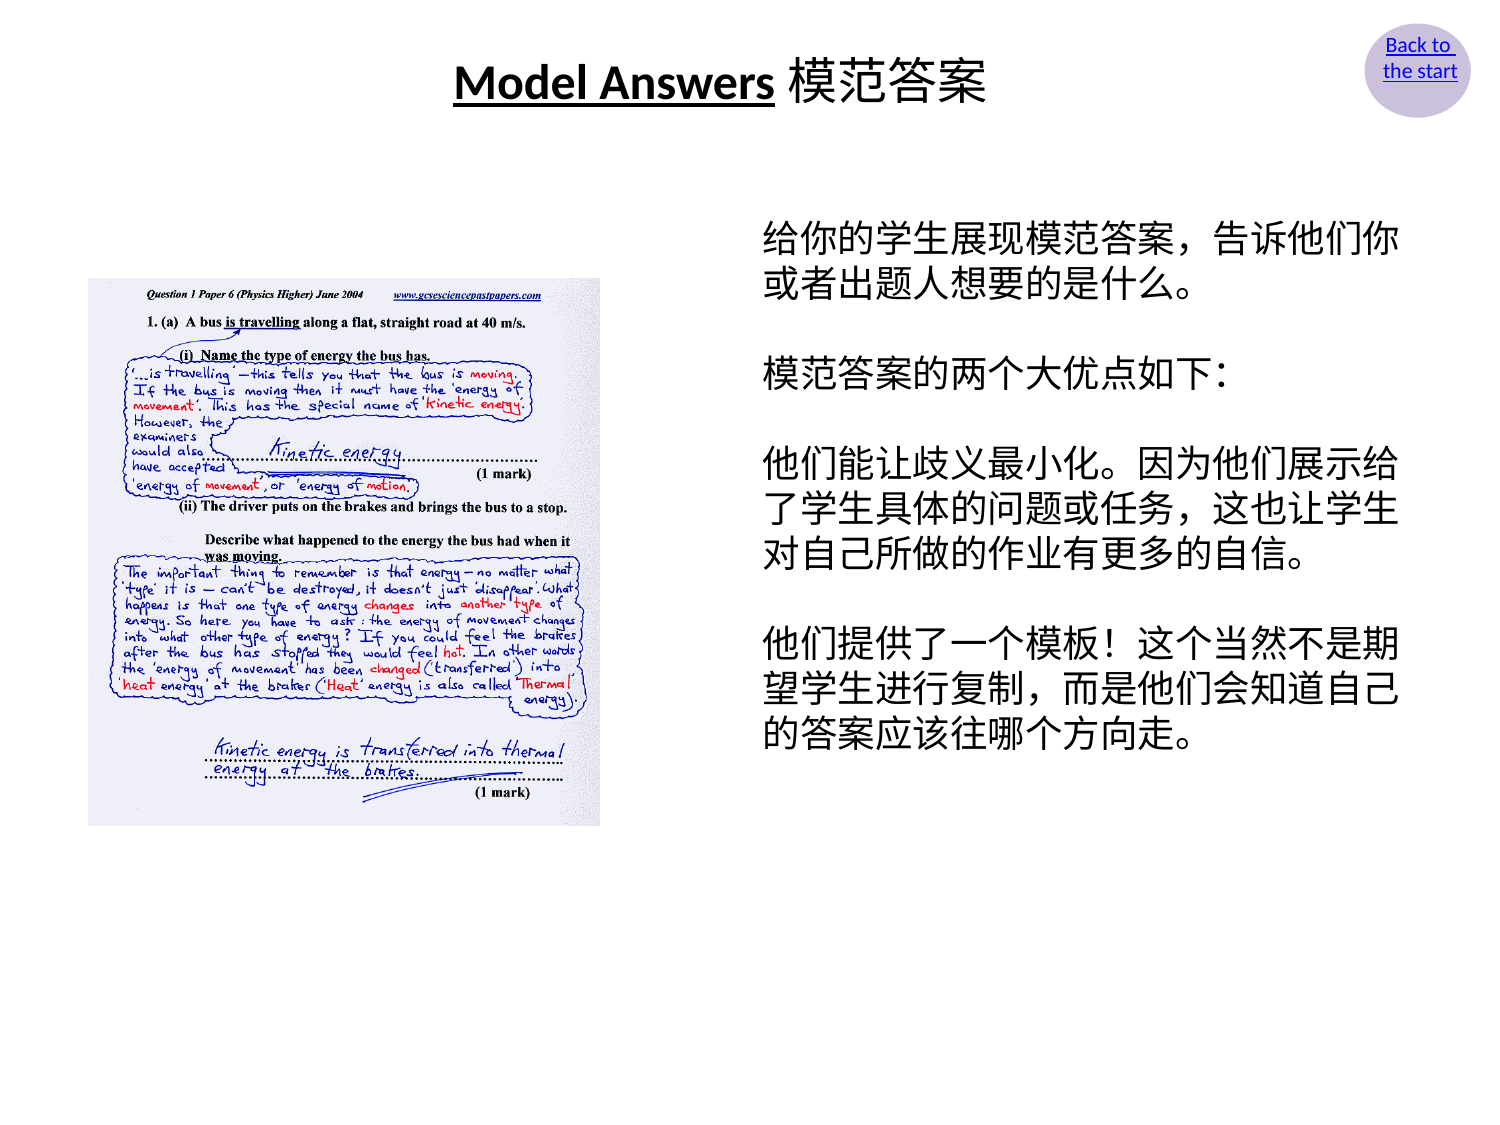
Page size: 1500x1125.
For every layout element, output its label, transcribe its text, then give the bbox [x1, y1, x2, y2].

text_box 给你的学生展现模范答案，告诉他们你或者出题人想要的是什么。 模范答案的两个大优点如下： 他们能让歧义最小化。因为他们展示给了学生具体的问题或任务，这也让学生对自己所做的作业有更多的自信。 他们提供了一个模板！这个当然不是期望学生进行复制，而是他们会知道自己的答案应该往哪个方向走。 [747, 208, 1433, 763]
text_box [1367, 91, 1468, 120]
picture [88, 278, 600, 827]
text_box Back to the start [1359, 23, 1483, 91]
text_box Model Answers模范答案 [218, 42, 1223, 178]
